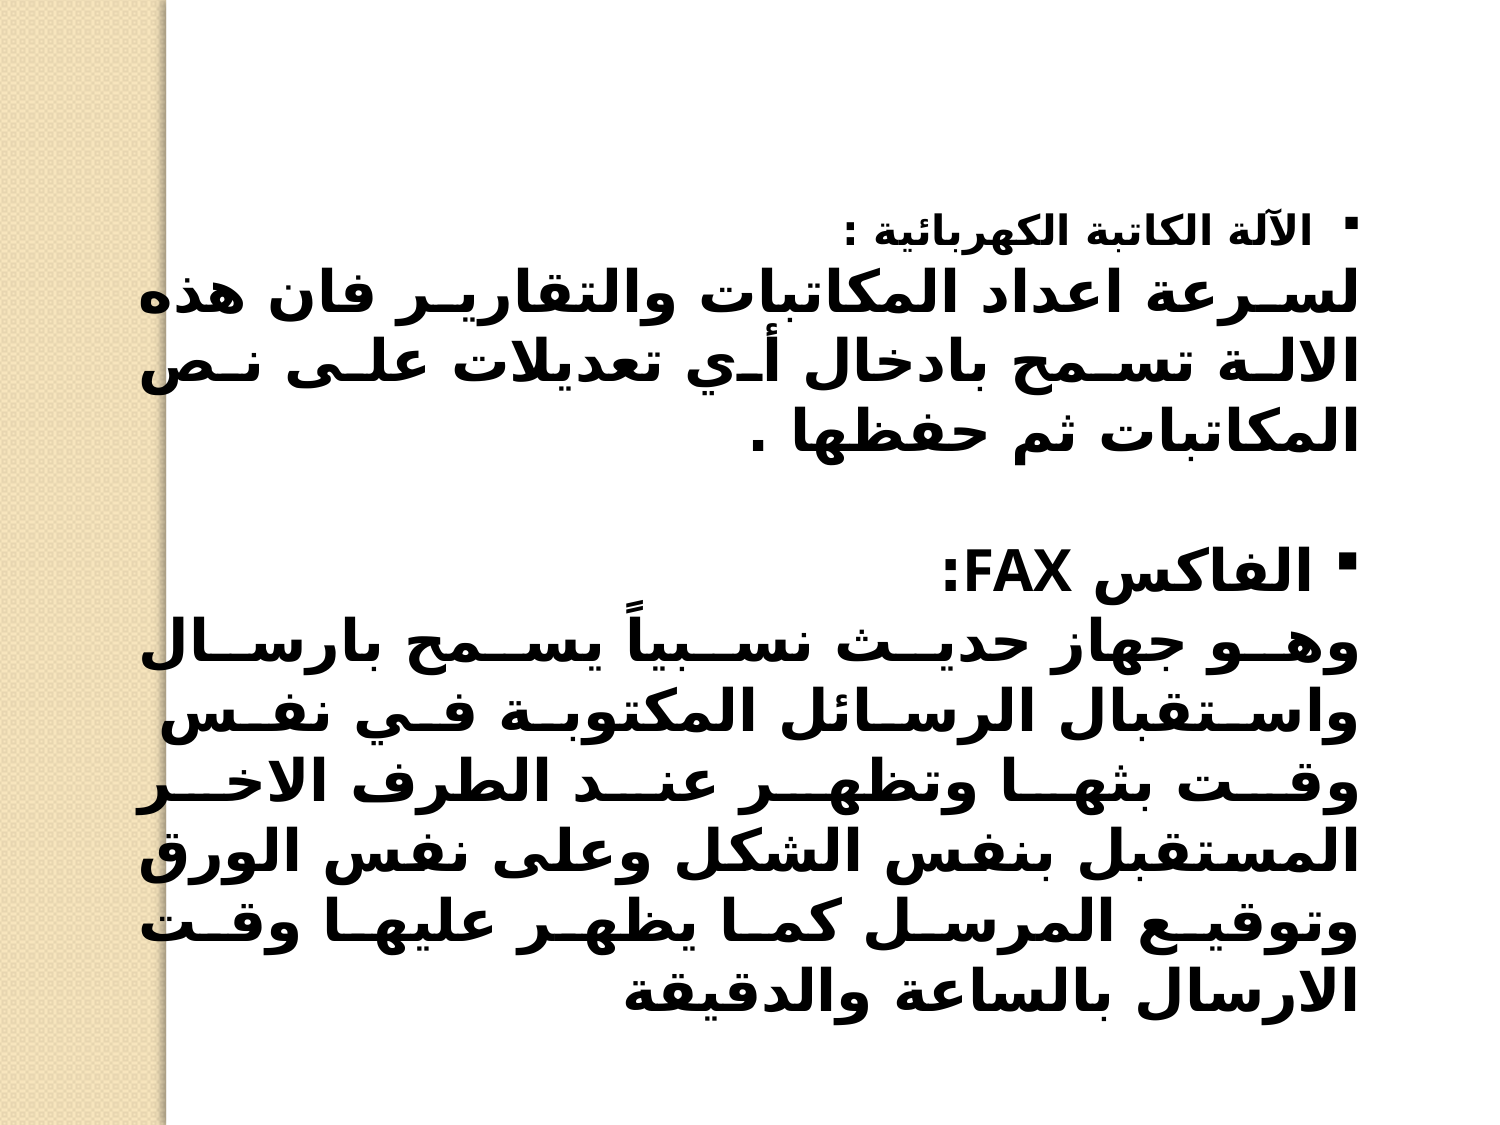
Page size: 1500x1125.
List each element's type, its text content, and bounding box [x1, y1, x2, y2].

text_box الآلة الكاتبة الكهربائية : لسرعة اعداد المكاتبات والتقارير فان هذه الالة تسمح بادخال أي تعديلات على نص المكاتبات ثم حفظها . الفاكس FAX: وهو جهاز حديث نسبياً يسمح بارسال واستقبال الرسائل المكتوبة في نفس وقت بثها وتظهر عند الطرف الاخر المستقبل بنفس الشكل وعلى نفس الورق وتوقيع المرسل كما يظهر عليها وقت الارسال بالساعة والدقيقة [123, 196, 1376, 1076]
